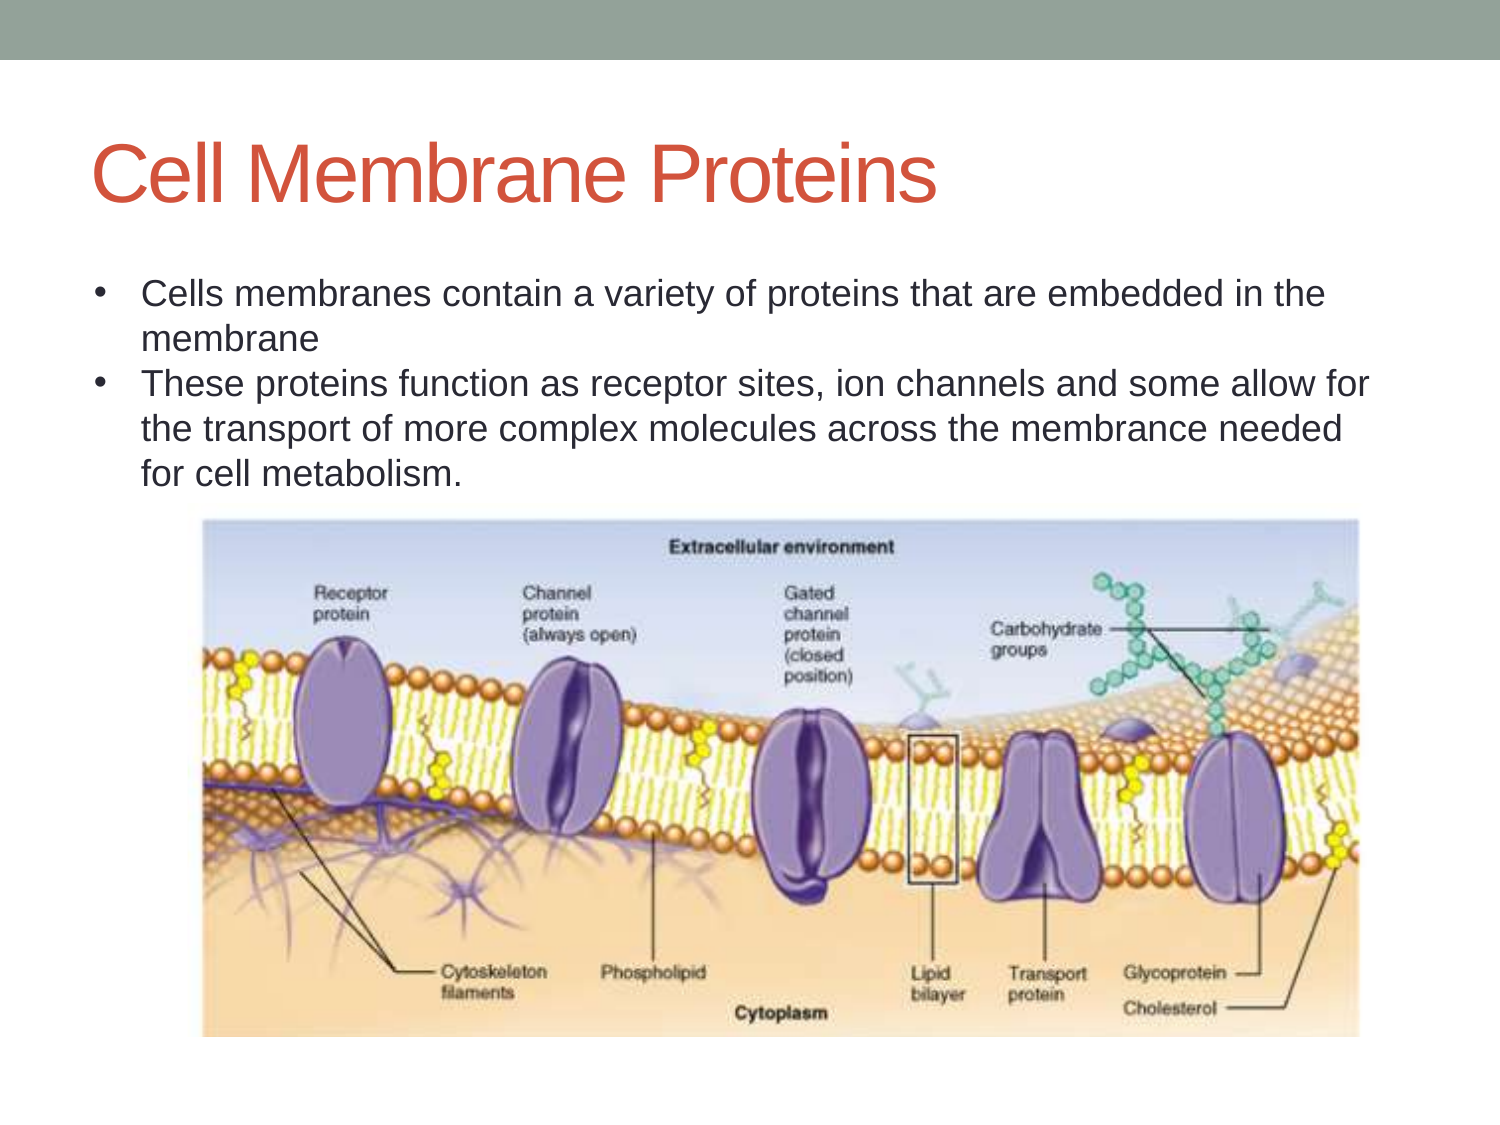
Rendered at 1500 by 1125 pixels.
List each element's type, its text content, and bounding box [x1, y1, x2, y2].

picture [187, 503, 1376, 1037]
text_box Cells membranes contain a variety of proteins that are embedded in the membrane These proteins function as receptor sites, ion channels and some allow for the transport of more complex molecules across the membrance needed for cell metabolism. [79, 261, 1400, 501]
title Cell Membrane Proteins [75, 87, 1425, 250]
